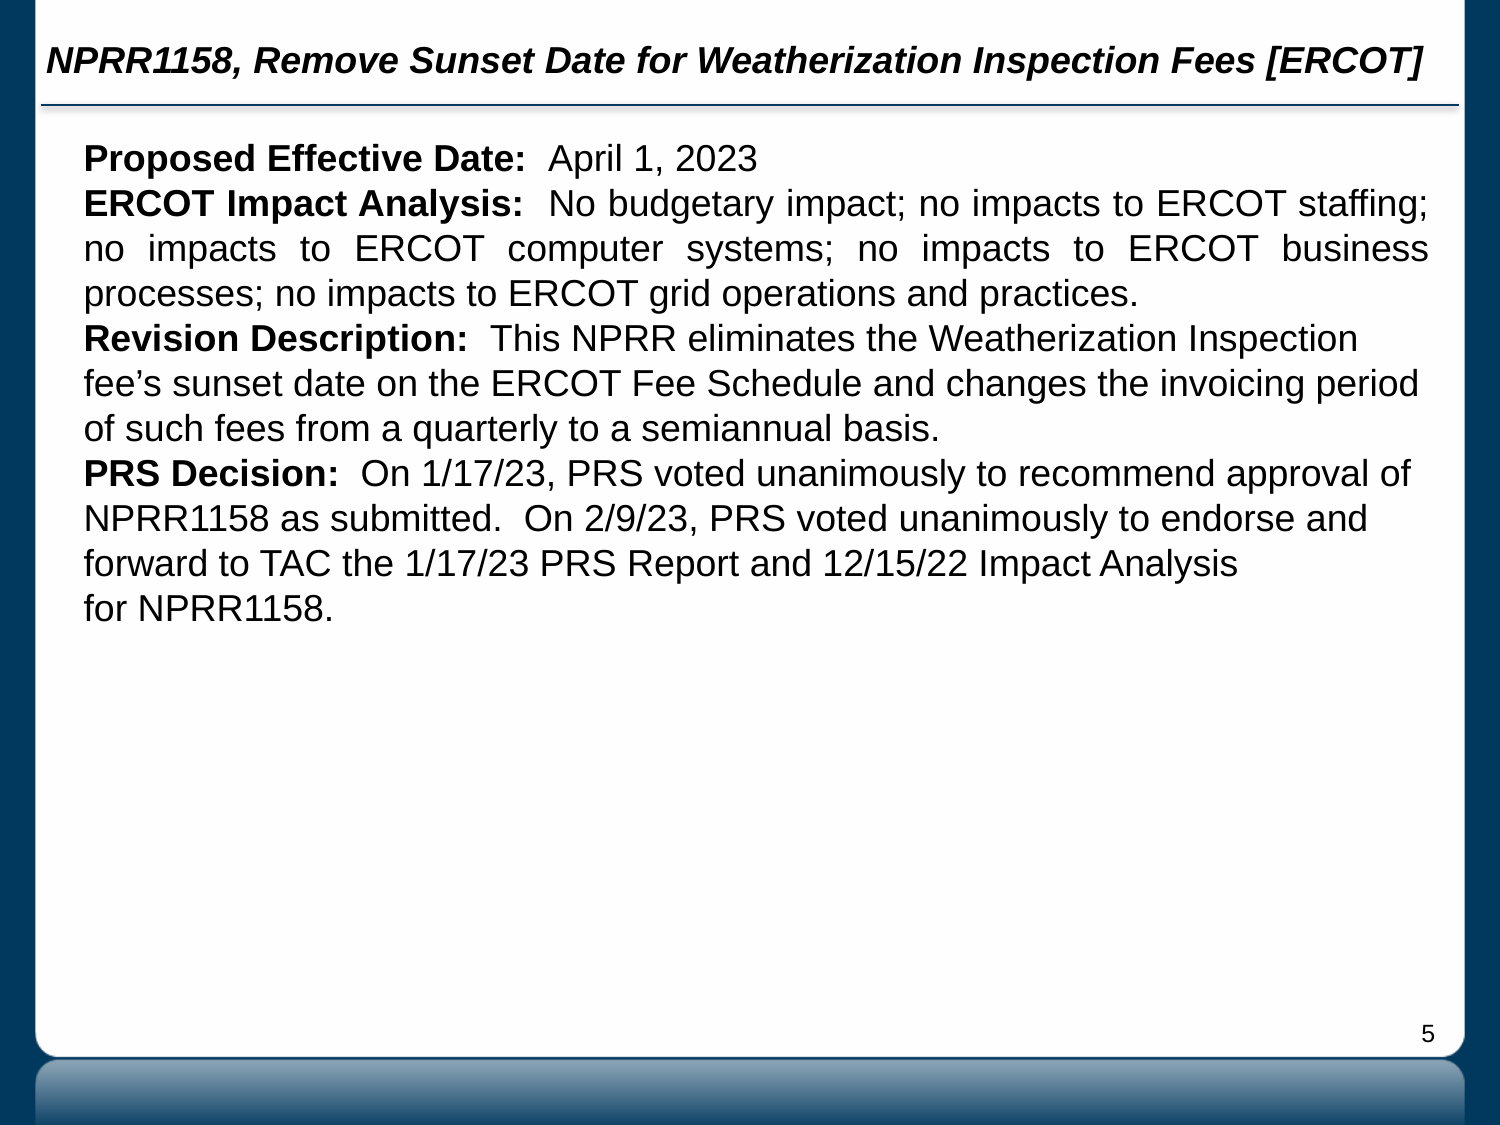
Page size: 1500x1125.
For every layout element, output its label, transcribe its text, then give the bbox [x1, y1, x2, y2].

title NPRR1158, Remove Sunset Date for Weatherization Inspection Fees [ERCOT] [31, 20, 1464, 97]
picture [35, 0, 1465, 1125]
text_box Proposed Effective Date: April 1, 2023 ERCOT Impact Analysis: No budgetary impact; no impacts to ERCOT staffing; no impacts to ERCOT computer systems; no impacts to ERCOT business processes; no impacts to ERCOT grid operations and practices. Revision Description: This NPRR eliminates the Weatherization Inspection fee’s sunset date on the ERCOT Fee Schedule and changes the invoicing period of such fees from a quarterly to a semiannual basis. PRS Decision: On 1/17/23, PRS voted unanimously to recommend approval of NPRR1158 as submitted. On 2/9/23, PRS voted unanimously to endorse and forward to TAC the 1/17/23 PRS Report and 12/15/22 Impact Analysis for NPRR1158. [31, 126, 1444, 637]
